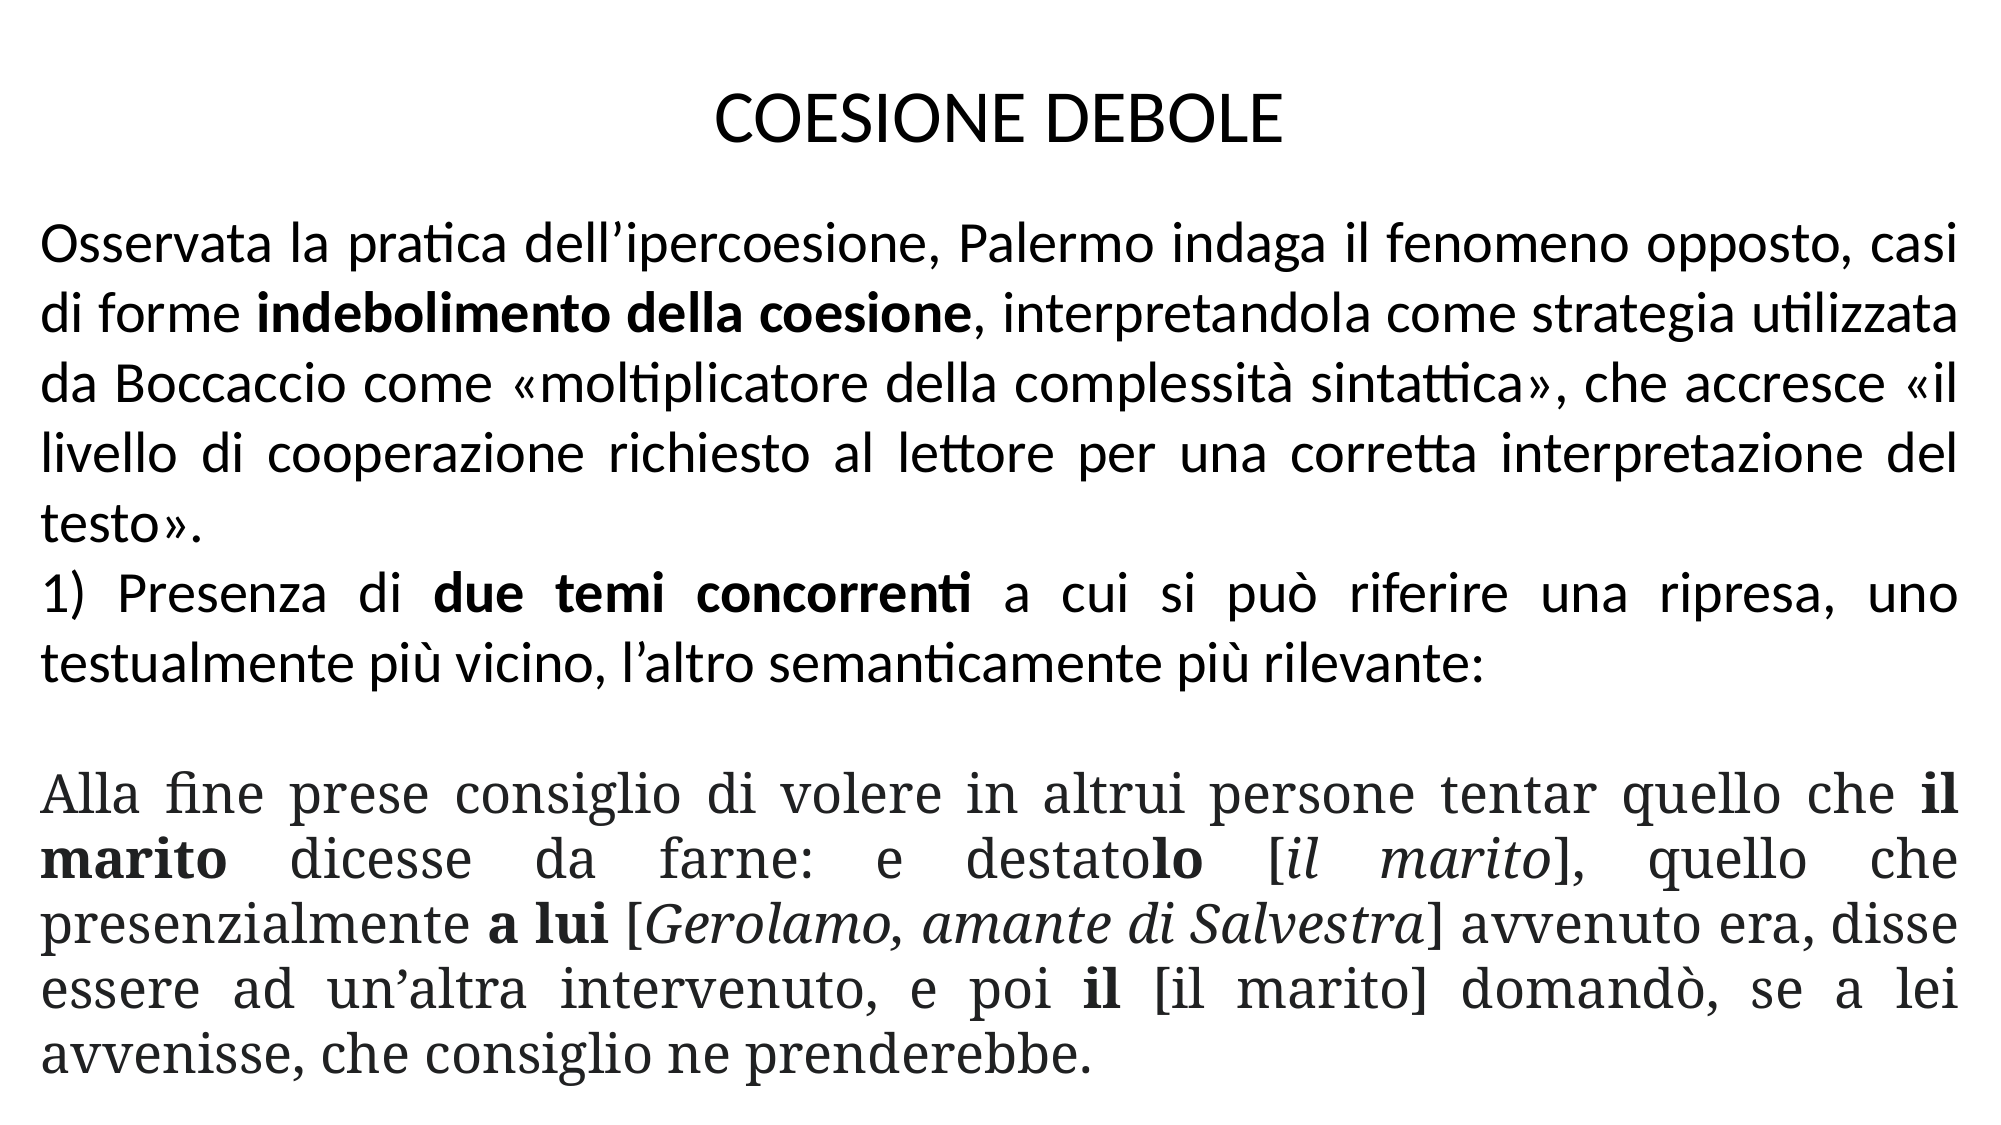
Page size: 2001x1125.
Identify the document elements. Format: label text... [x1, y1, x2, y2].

text_box COESIONE DEBOLE [53, 60, 1947, 166]
text_box Osservata la pratica dell’ipercoesione, Palermo indaga il fenomeno opposto, casi di forme indebolimento della coesione, interpretandola come strategia utilizzata da Boccaccio come «moltiplicatore della complessità sintattica», che accresce «il livello di cooperazione richiesto al lettore per una corretta interpretazione del testo». 1) Presenza di due temi concorrenti a cui si può riferire una ripresa, uno testualmente più vicino, l’altro semanticamente più rilevante: Alla fine prese consiglio di volere in altrui persone tentar quello che il marito dicesse da farne: e destatolo [il marito], quello che presenzialmente a lui [Gerolamo, amante di Salvestra] avvenuto era, disse essere ad un’altra intervenuto, e poi il [il marito] domandò, se a lei avvenisse, che consiglio ne prenderebbe. [25, 197, 1975, 1092]
